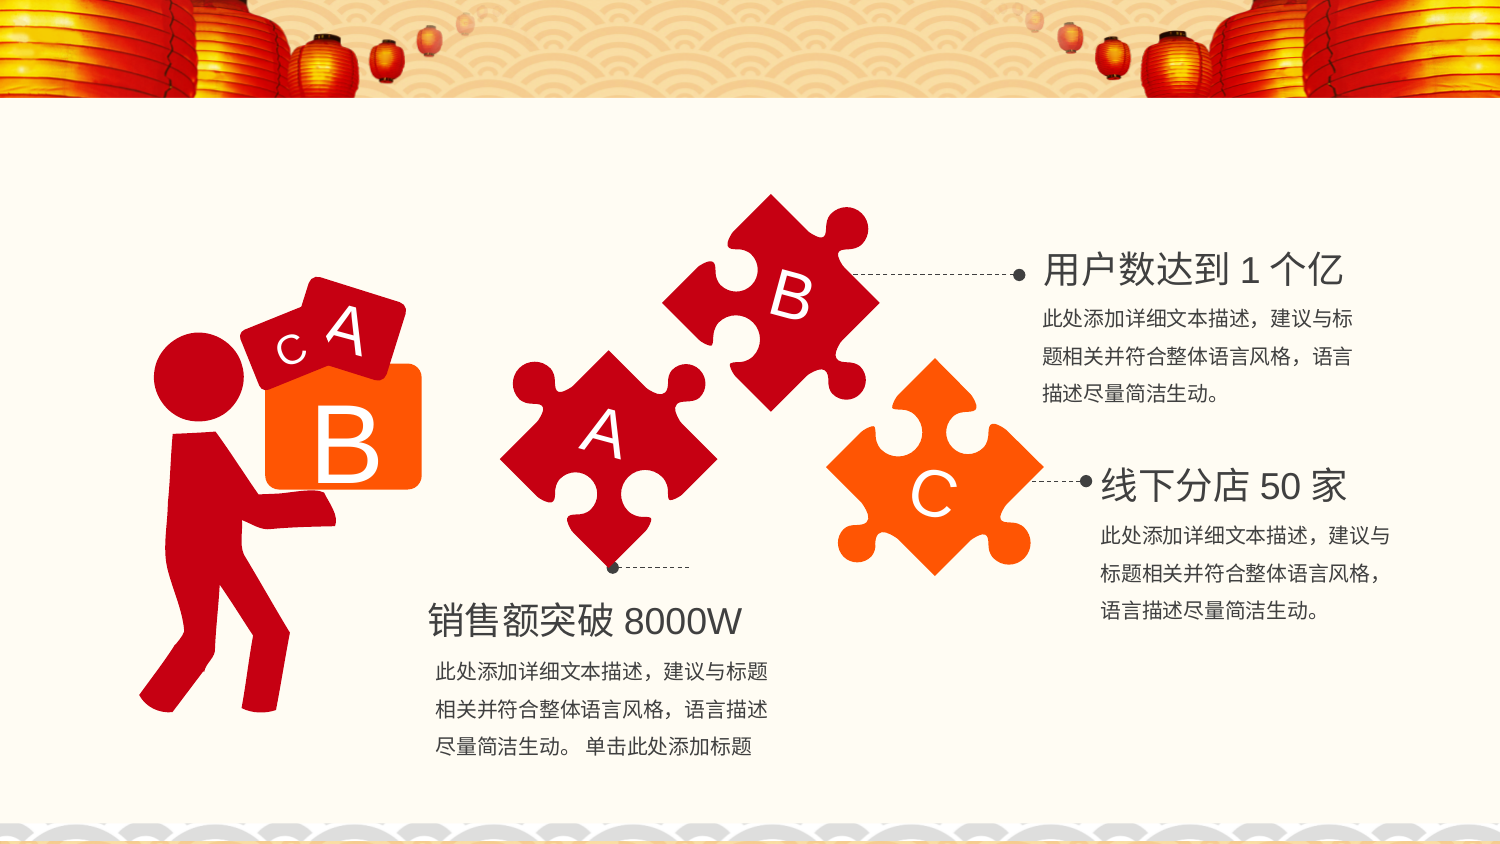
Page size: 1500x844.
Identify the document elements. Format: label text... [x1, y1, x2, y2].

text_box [139, 278, 422, 713]
text_box 用户数达到1个亿 [1035, 239, 1457, 299]
text_box 此处添加详细文本描述，建议与标题相关并符合整体语言风格，语言描述尽量简洁生动。 [1093, 503, 1405, 631]
text_box 此处添加详细文本描述，建议与标题相关并符合整体语言风格，语言描述尽量简洁生动。 单击此处添加标题 [428, 638, 777, 767]
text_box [704, 200, 909, 406]
text_box 销售额突破8000W [422, 589, 750, 650]
text_box [606, 562, 625, 574]
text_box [506, 320, 711, 526]
picture [0, 824, 1500, 844]
text_box 此处添加详细文本描述，建议与标题相关并符合整体语言风格，语言描述尽量简洁生动。 [1034, 286, 1362, 414]
picture [0, 0, 1500, 97]
text_box [1074, 474, 1093, 488]
text_box [1008, 268, 1026, 282]
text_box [832, 400, 1038, 606]
text_box 线下分店50家 [1093, 454, 1460, 515]
